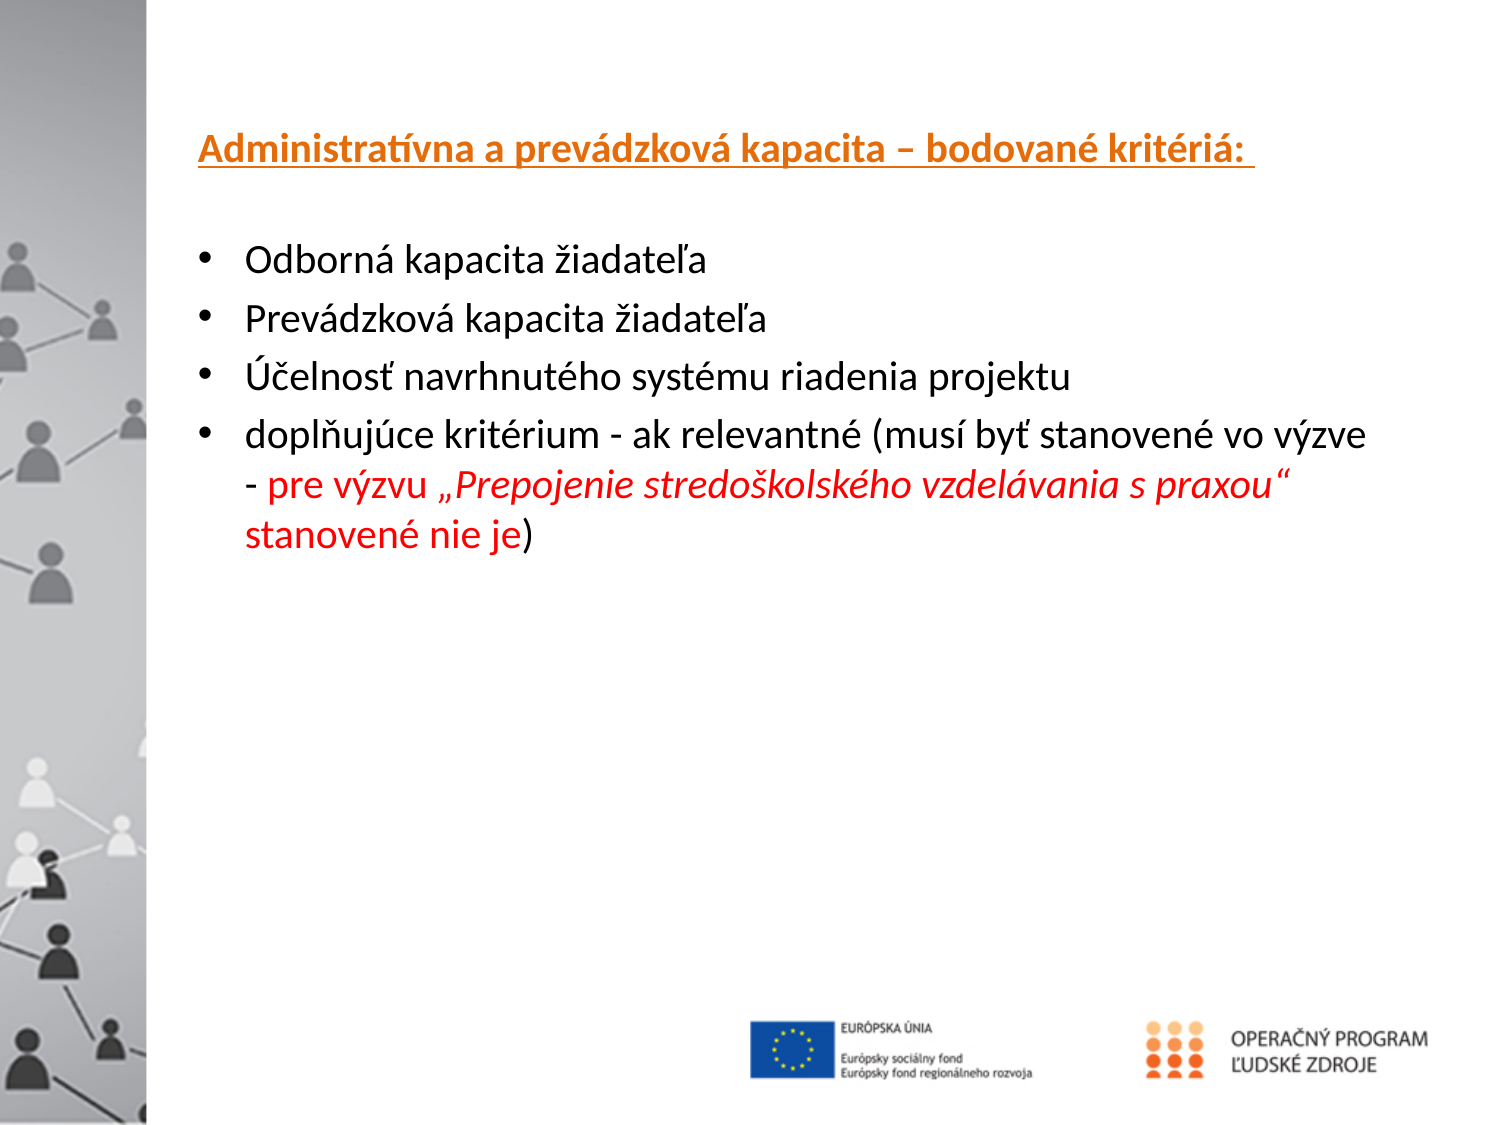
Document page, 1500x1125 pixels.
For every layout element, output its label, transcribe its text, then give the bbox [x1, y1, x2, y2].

picture [0, 0, 1500, 1125]
list Administratívna a prevádzková kapacita – bodované kritériá: Odborná kapacita žiadateľa Prevádzková kapacita žiadateľa Účelnosť navrhnutého systému riadenia projektu doplňujúce kritérium - ak relevantné (musí byť stanovené vo výzve - pre výzvu „Prepojenie stredoškolského vzdelávania s praxou“ stanovené nie je) [182, 113, 1421, 988]
